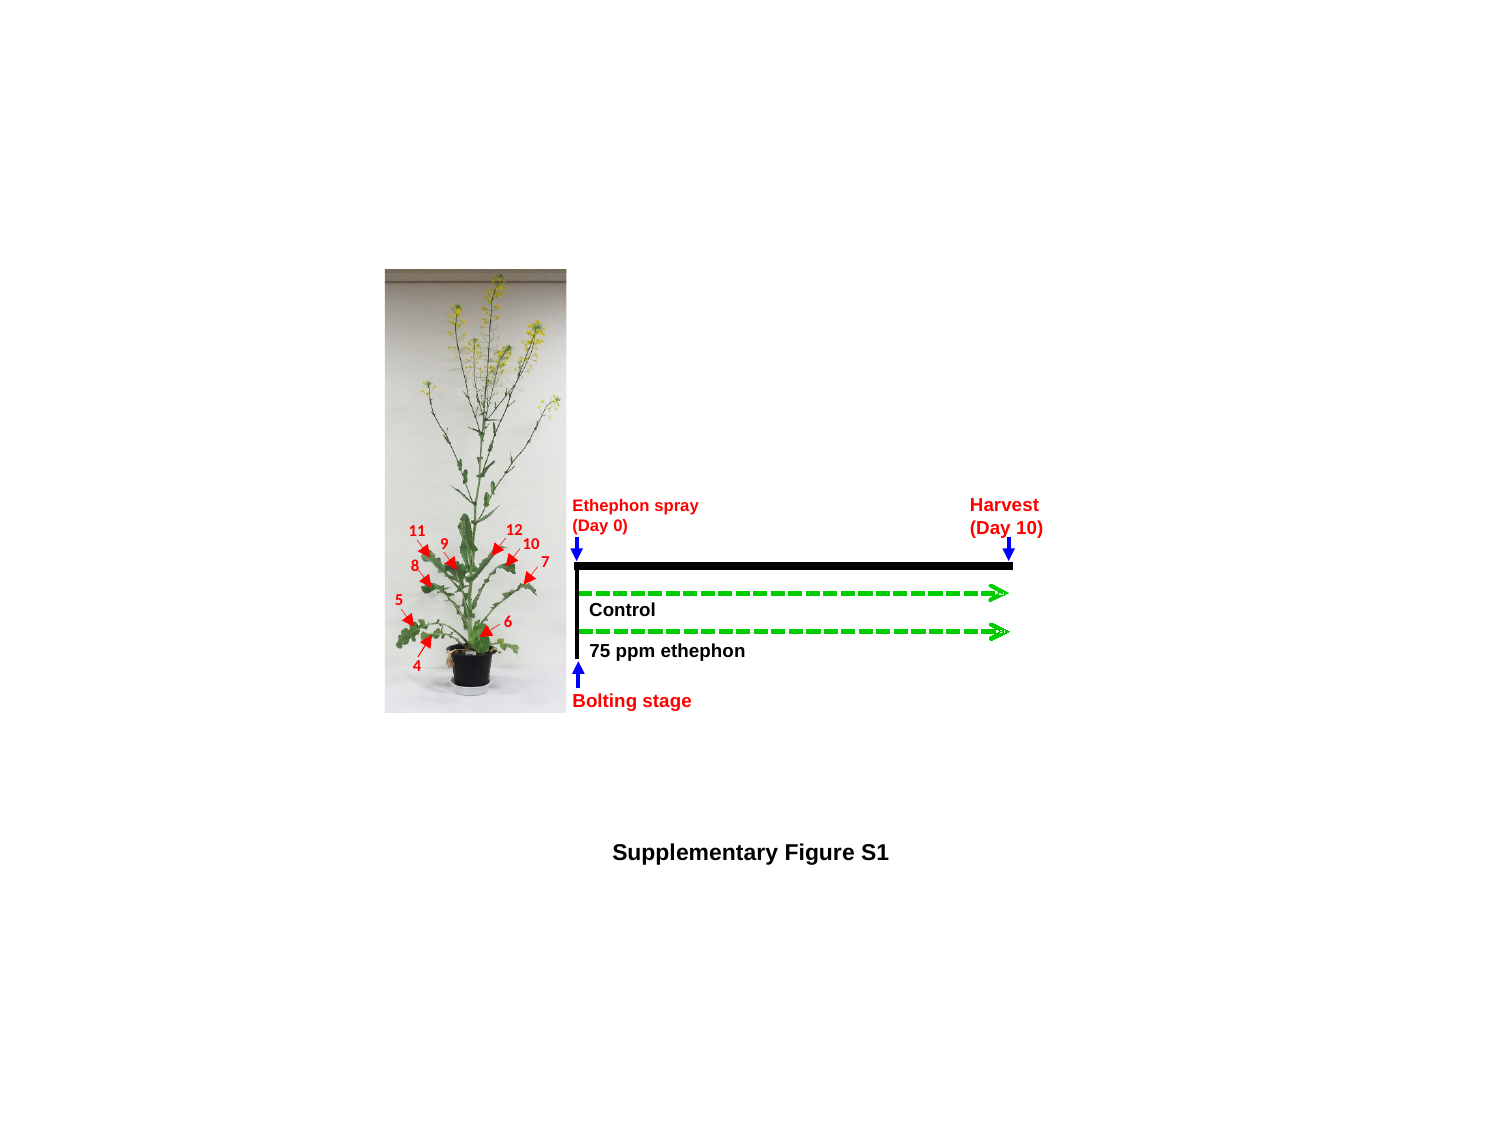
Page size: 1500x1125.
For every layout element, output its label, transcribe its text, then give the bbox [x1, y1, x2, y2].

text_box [382, 269, 1059, 719]
text_box Supplementary Figure S1 [597, 829, 905, 872]
